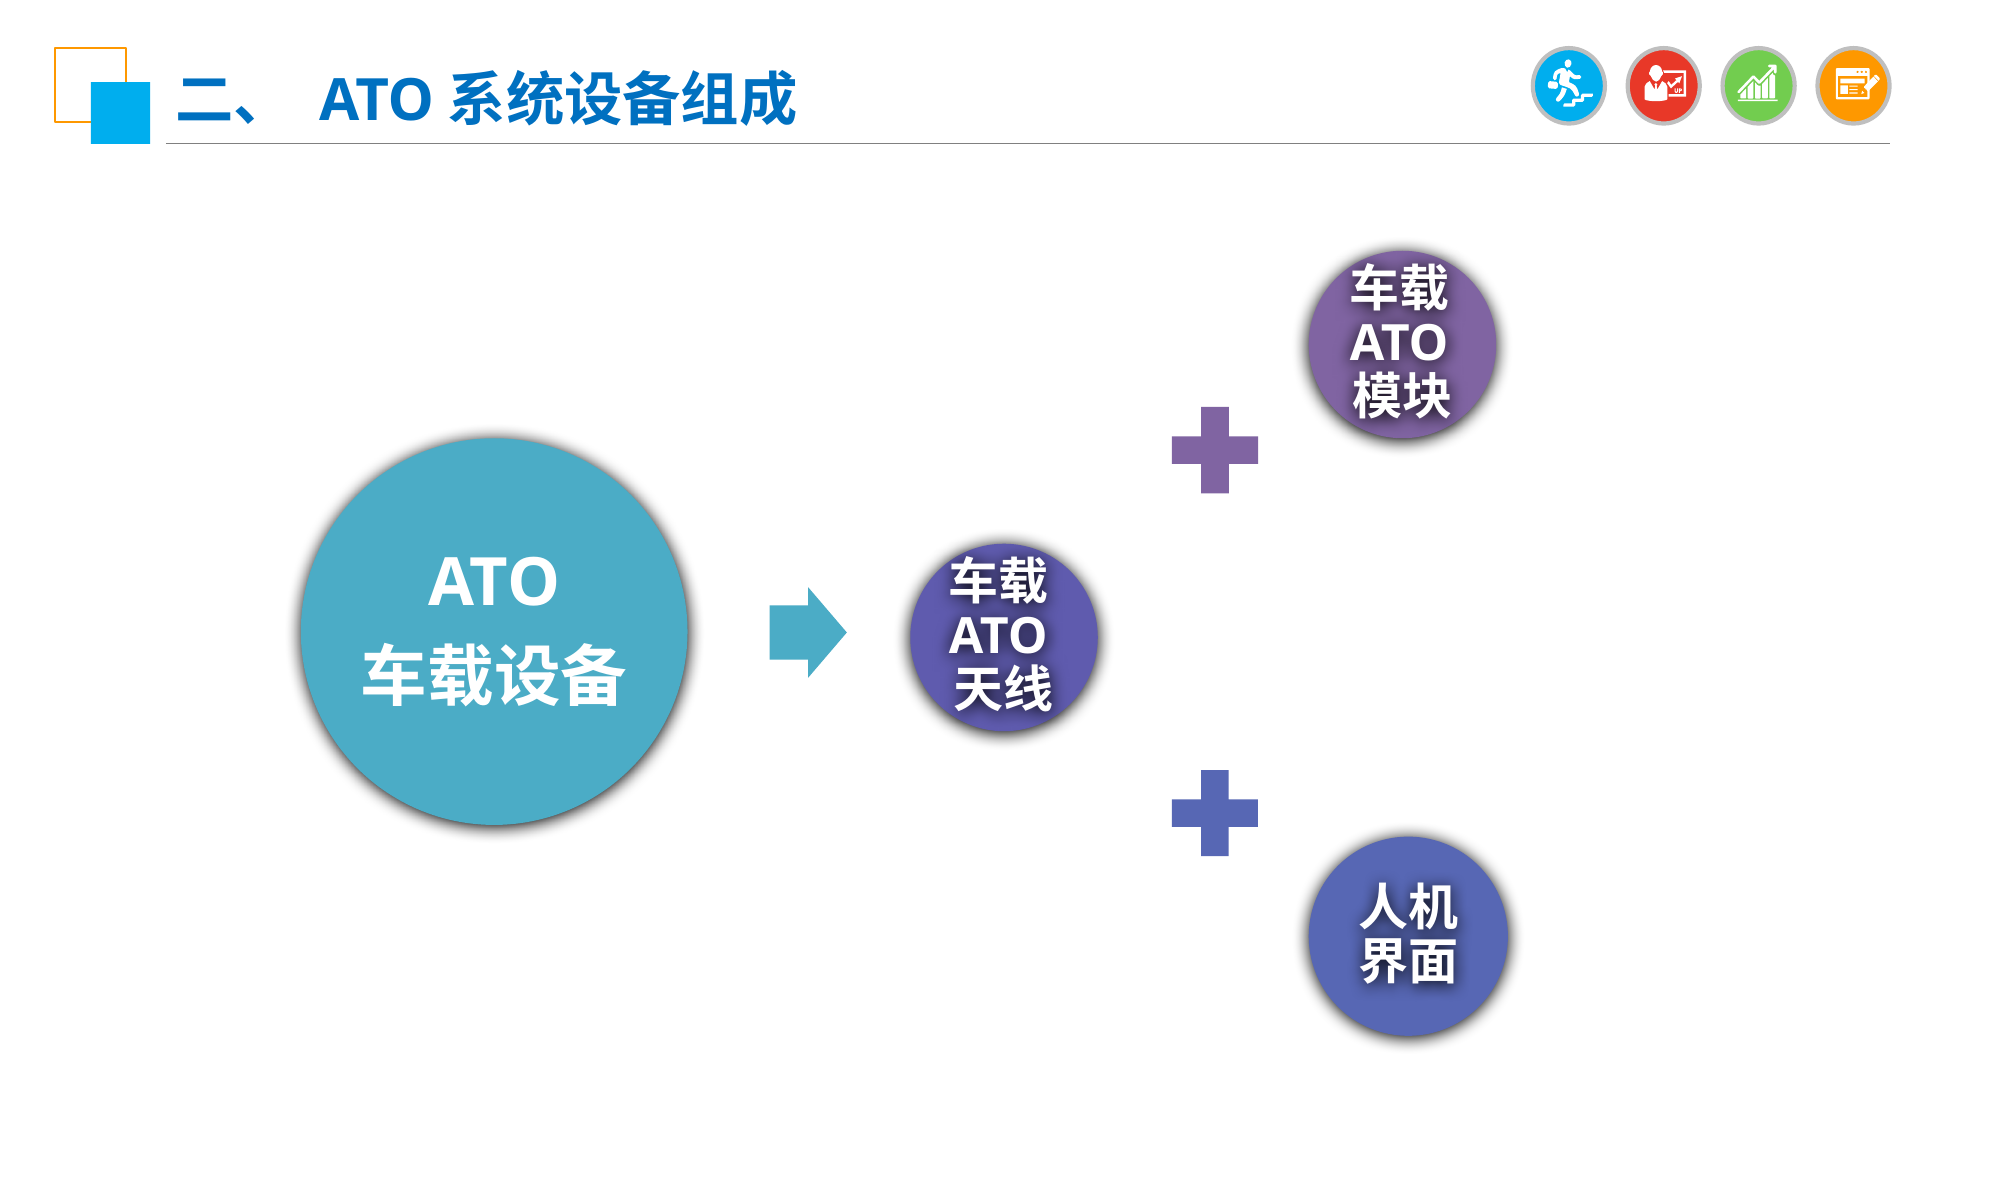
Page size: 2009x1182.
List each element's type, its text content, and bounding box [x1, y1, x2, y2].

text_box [1156, 391, 1275, 510]
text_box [1156, 754, 1274, 872]
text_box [769, 587, 848, 678]
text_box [1308, 836, 1509, 1037]
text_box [300, 437, 688, 826]
text_box 二、 ATO系统设备组成 [154, 51, 818, 142]
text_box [910, 543, 1098, 732]
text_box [1308, 250, 1497, 439]
